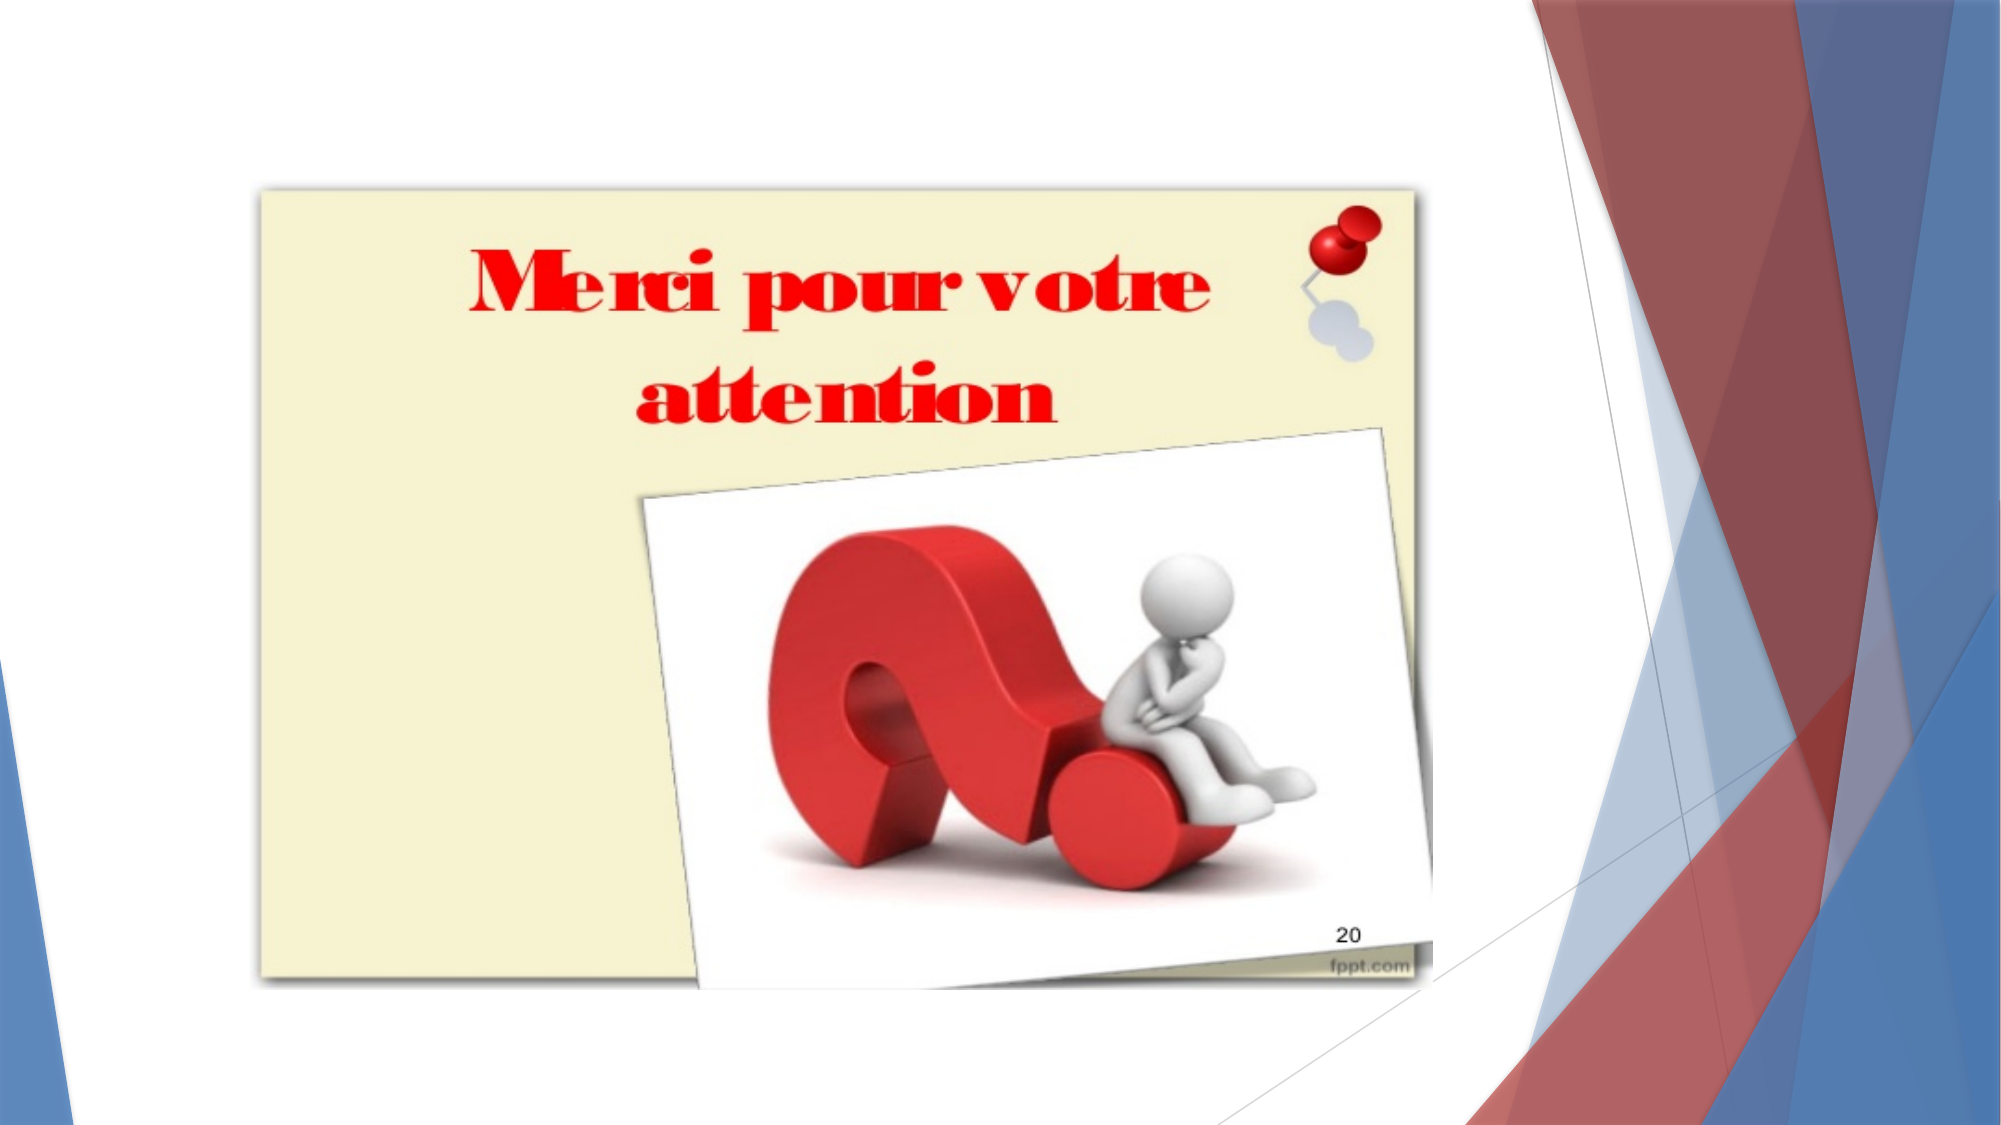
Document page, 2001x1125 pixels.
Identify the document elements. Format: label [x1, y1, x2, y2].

picture [249, 179, 1433, 990]
